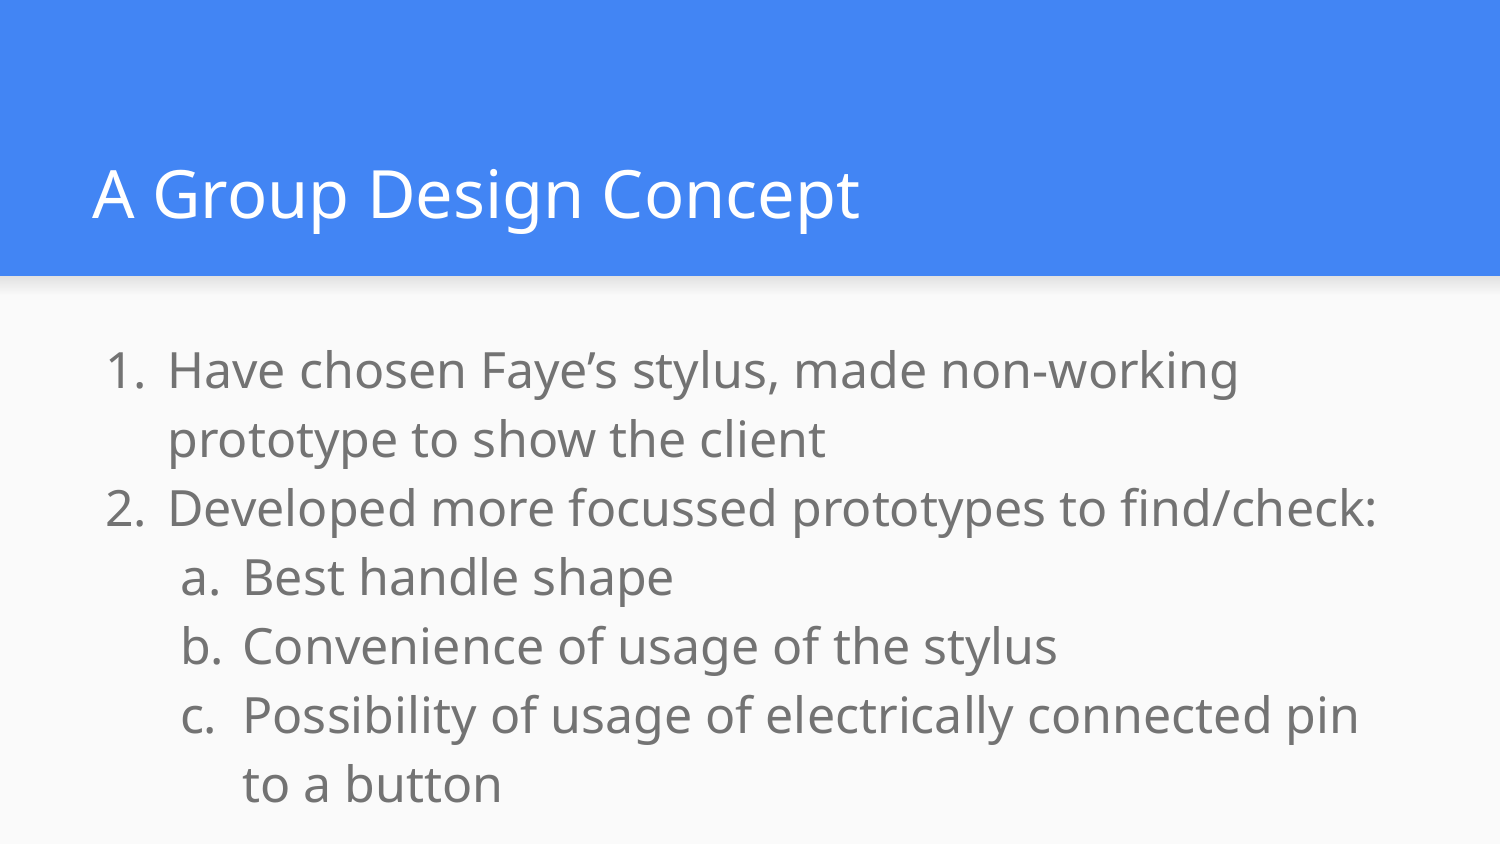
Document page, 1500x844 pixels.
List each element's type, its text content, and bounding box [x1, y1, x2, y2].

list Have chosen Faye’s stylus, made non-working prototype to show the client Developed more focussed prototypes to find/check: Best handle shape Convenience of usage of the stylus Possibility of usage of electrically connected pin to a button [77, 314, 1427, 844]
title A Group Design Concept [77, 121, 1427, 248]
